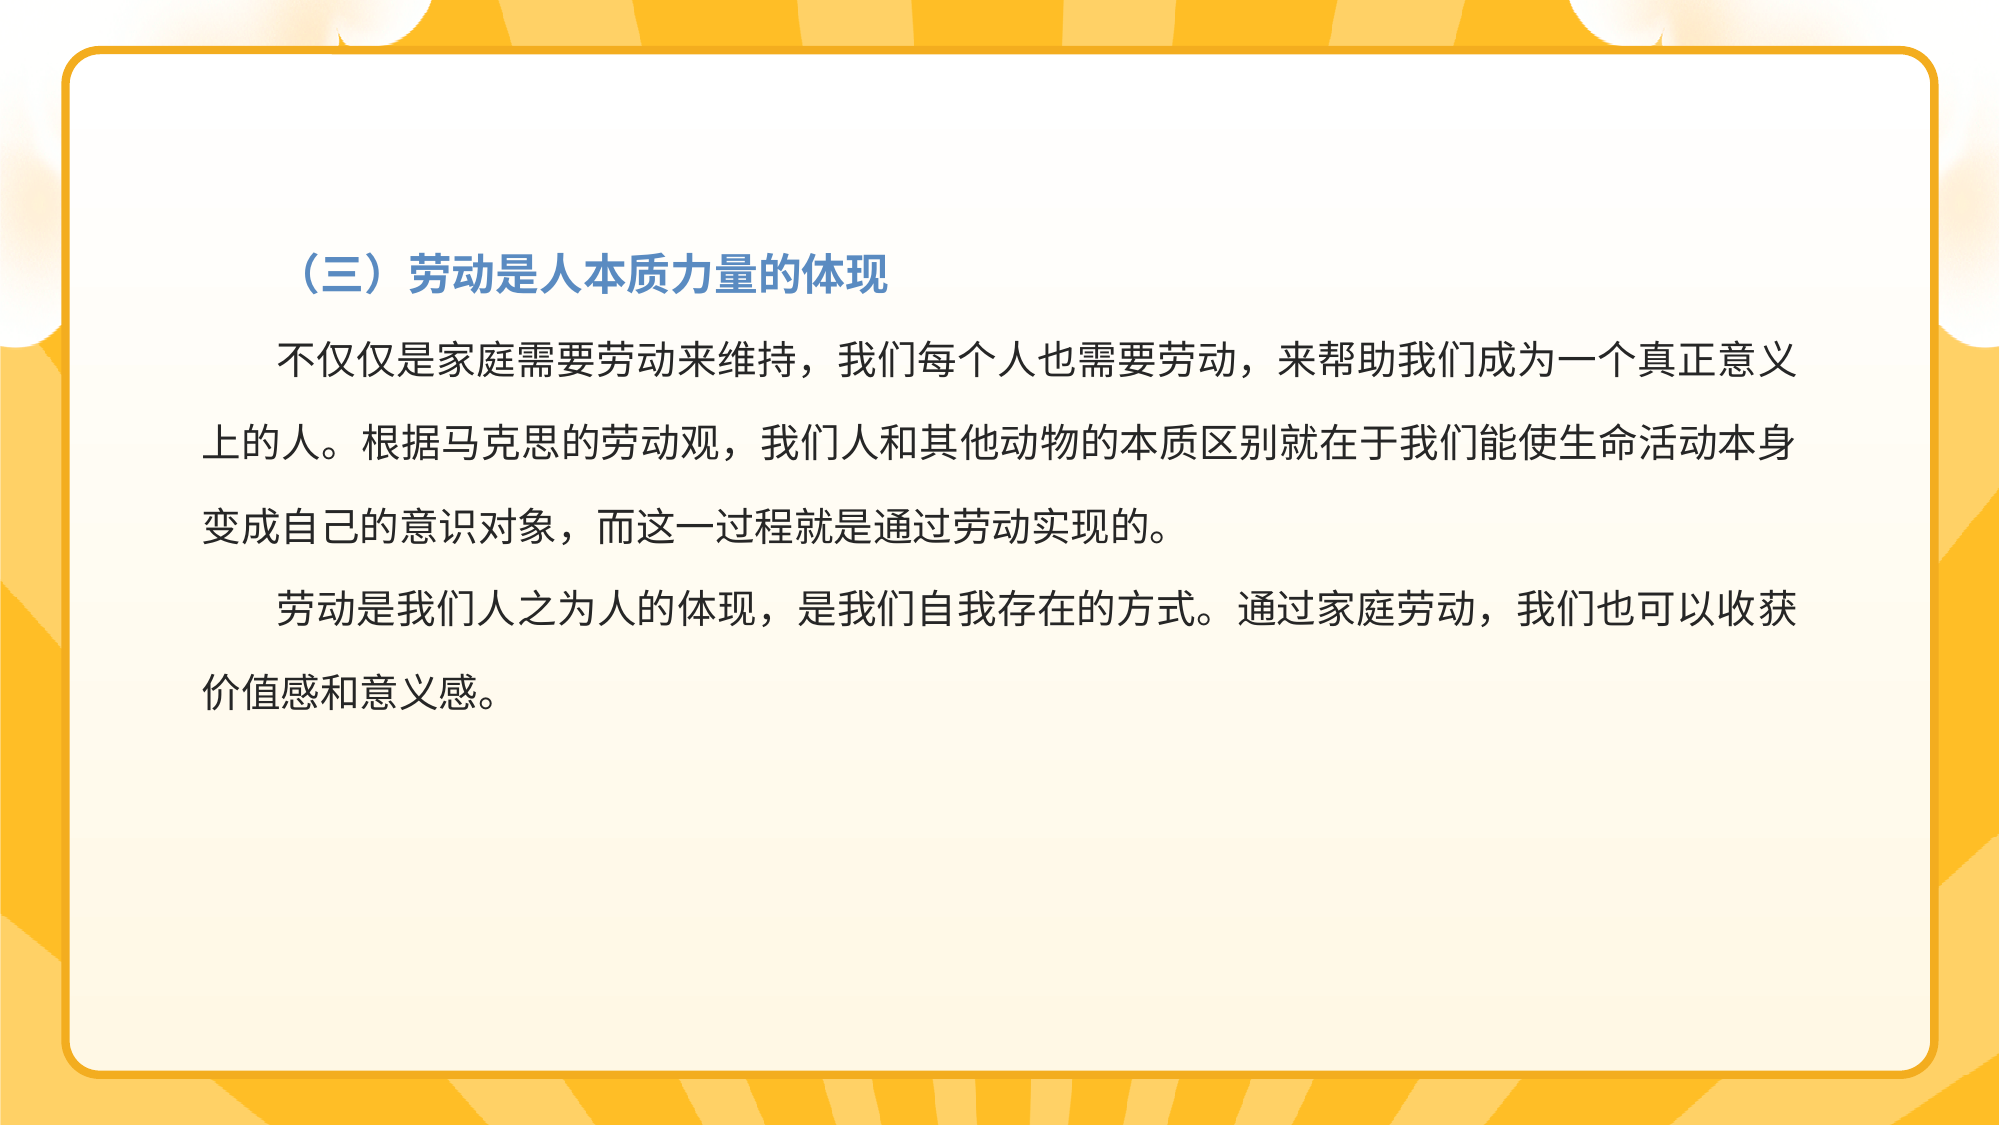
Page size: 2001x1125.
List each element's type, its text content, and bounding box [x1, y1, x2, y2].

text_box （三）劳动是人本质力量的体现 不仅仅是家庭需要劳动来维持，我们每个人也需要劳动，来帮助我们成为一个真正意义上的人。根据马克思的劳动观，我们人和其他动物的本质区别就在于我们能使生命活动本身变成自己的意识对象，而这一过程就是通过劳动实现的。 劳动是我们人之为人的体现，是我们自我存在的方式。通过家庭劳动，我们也可以收获价值感和意义感。 [187, 200, 1813, 723]
picture [0, 0, 2000, 1125]
